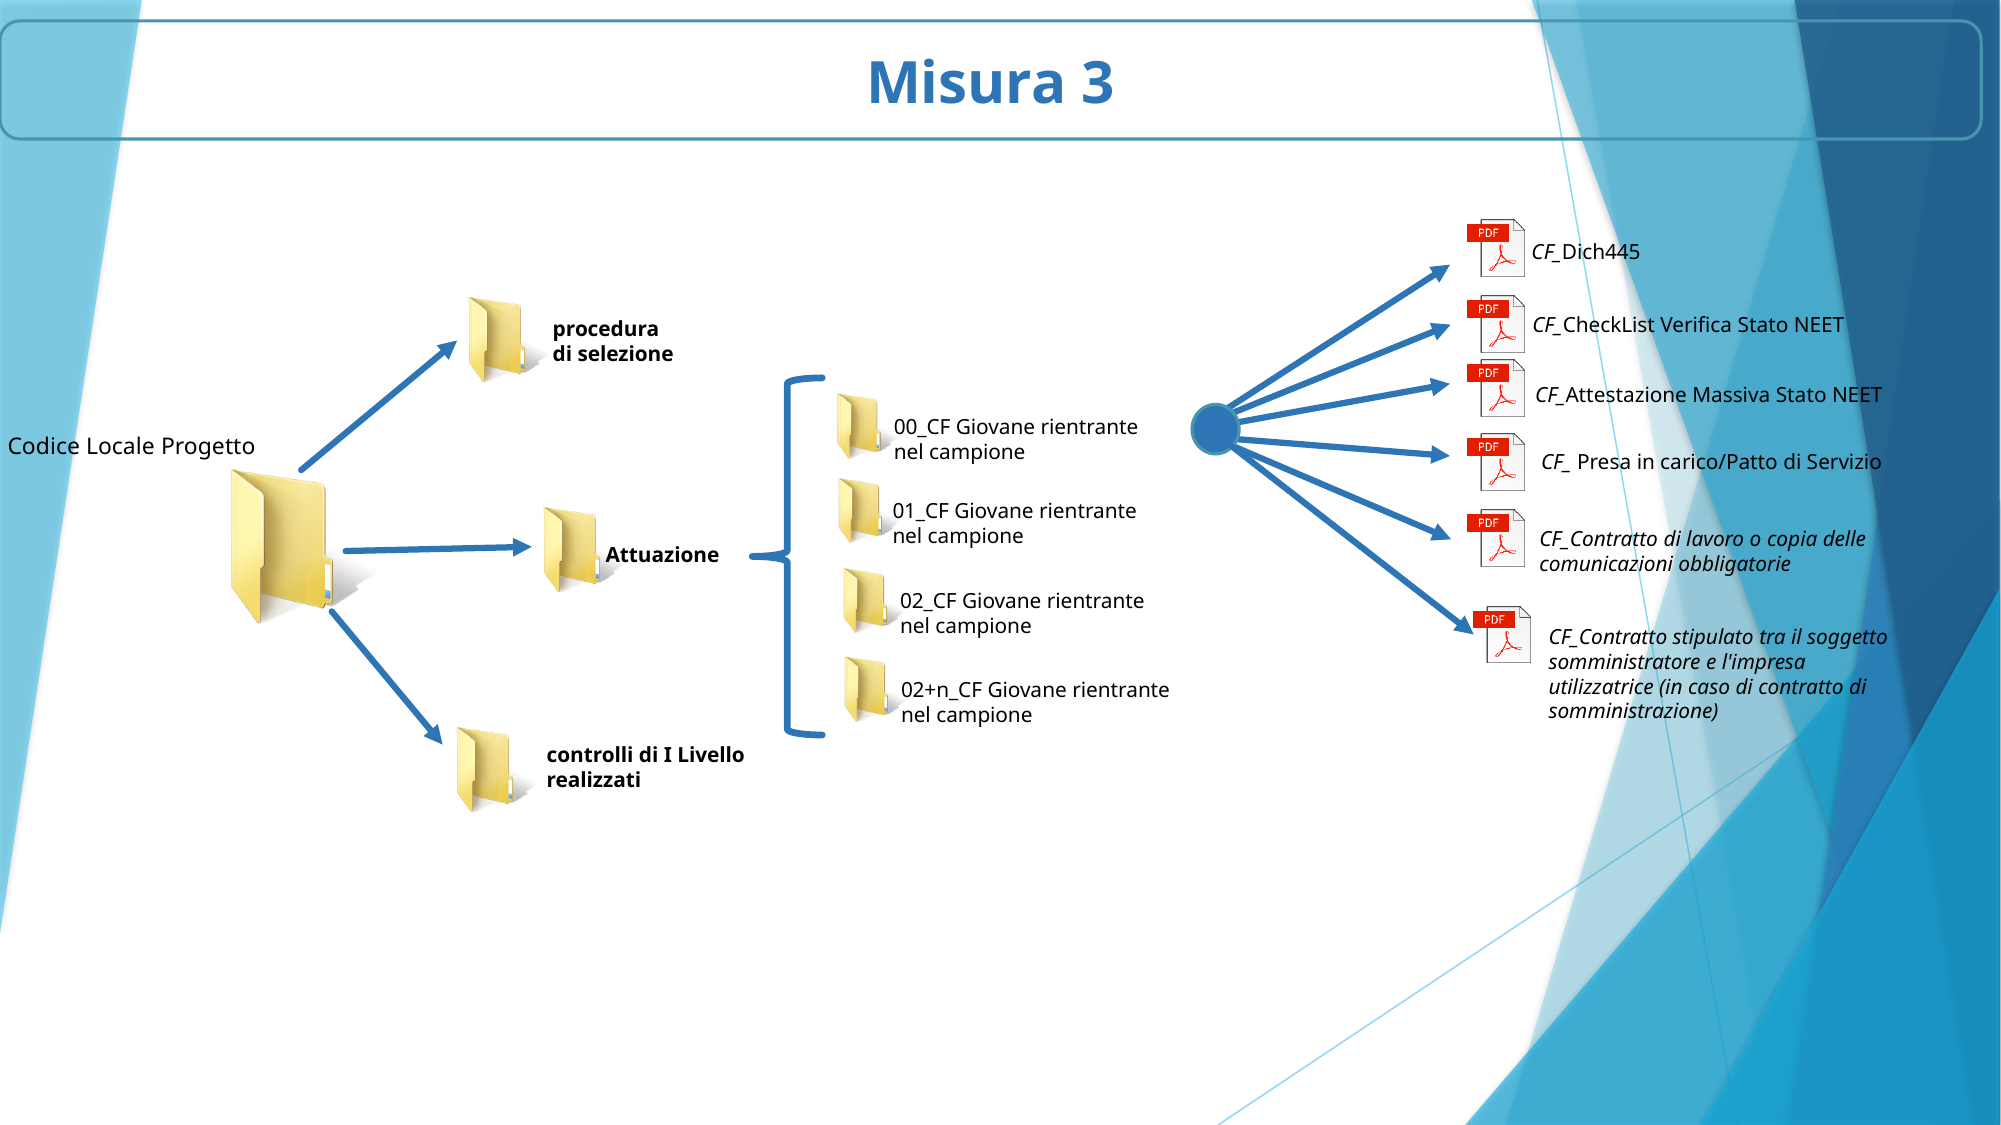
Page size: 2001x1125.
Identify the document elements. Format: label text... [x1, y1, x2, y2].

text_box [0, 219, 1918, 819]
text_box Misura 3 [0, 19, 1983, 141]
